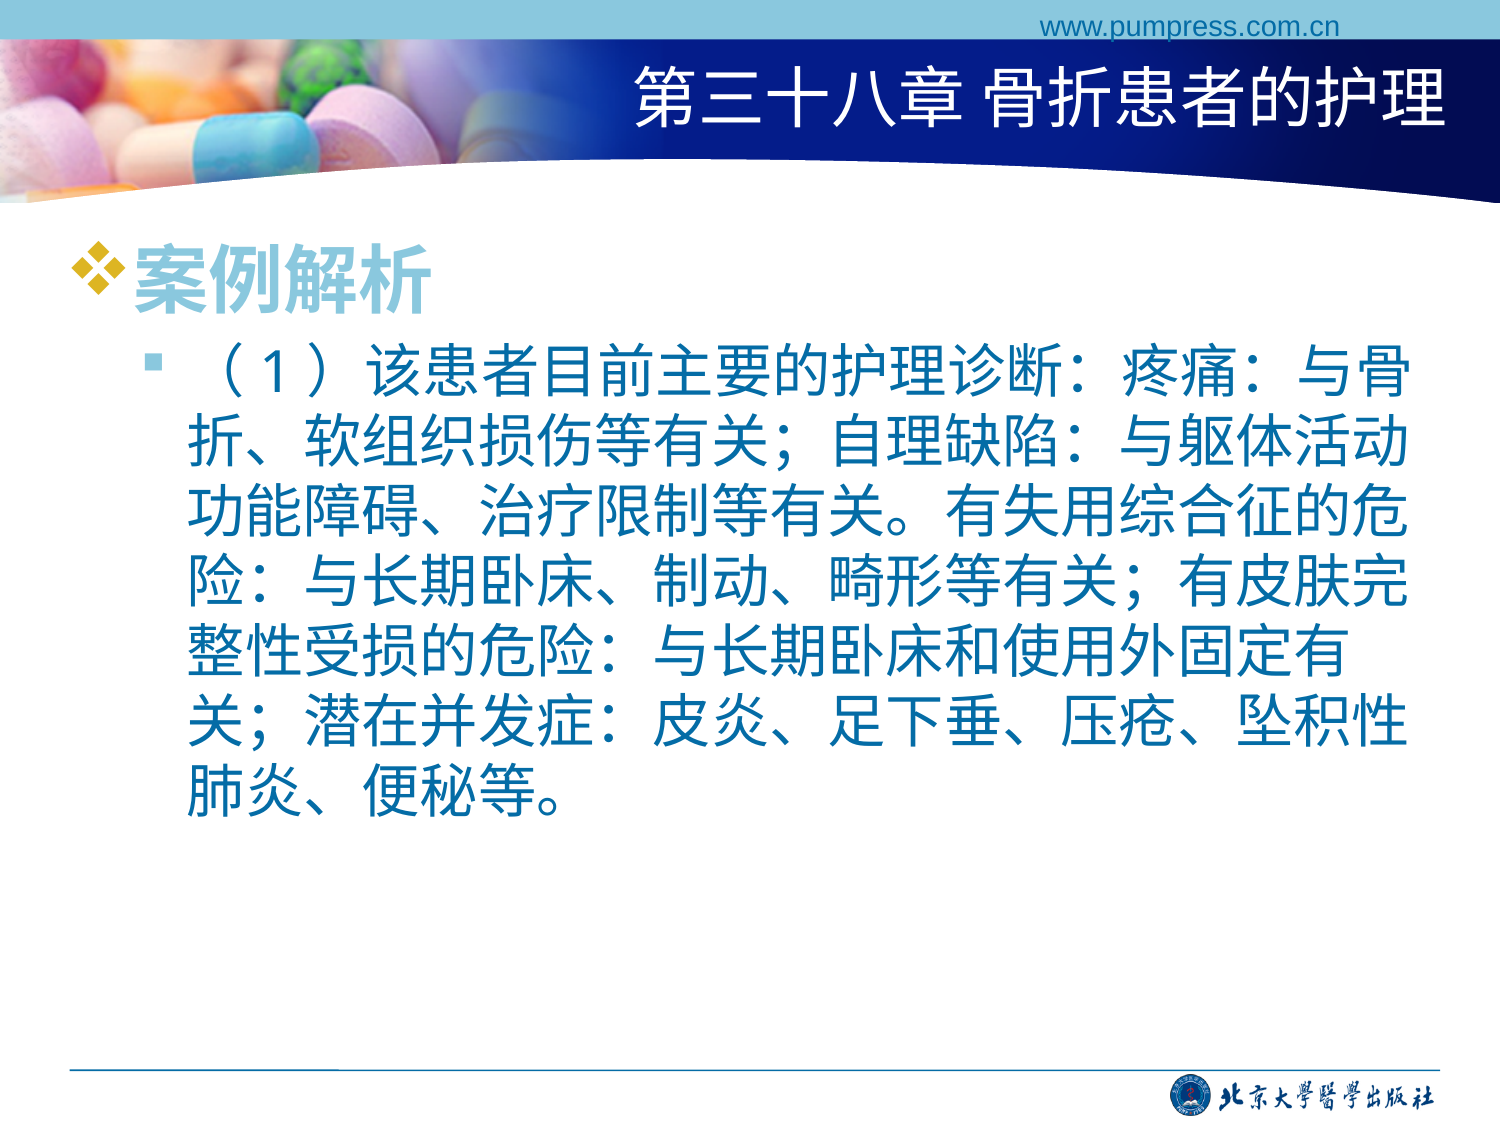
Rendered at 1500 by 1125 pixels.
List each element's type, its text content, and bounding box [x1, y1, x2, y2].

picture [0, 40, 1500, 203]
picture [1170, 1074, 1436, 1118]
slide_number www.pumpress.com.cn [1025, 0, 1463, 38]
title 第三十八章 骨折患者的护理 [137, 49, 1463, 143]
list 案例解析 （1）该患者目前主要的护理诊断：疼痛：与骨折、软组织损伤等有关；自理缺陷：与躯体活动功能障碍、治疗限制等有关。有失用综合征的危险：与长期卧床、制动、畸形等有关；有皮肤完整性受损的危险：与长期卧床和使用外固定有关；潜在并发症：皮炎、足下垂、压疮、坠积性肺炎、便秘等。 [49, 224, 1463, 1026]
